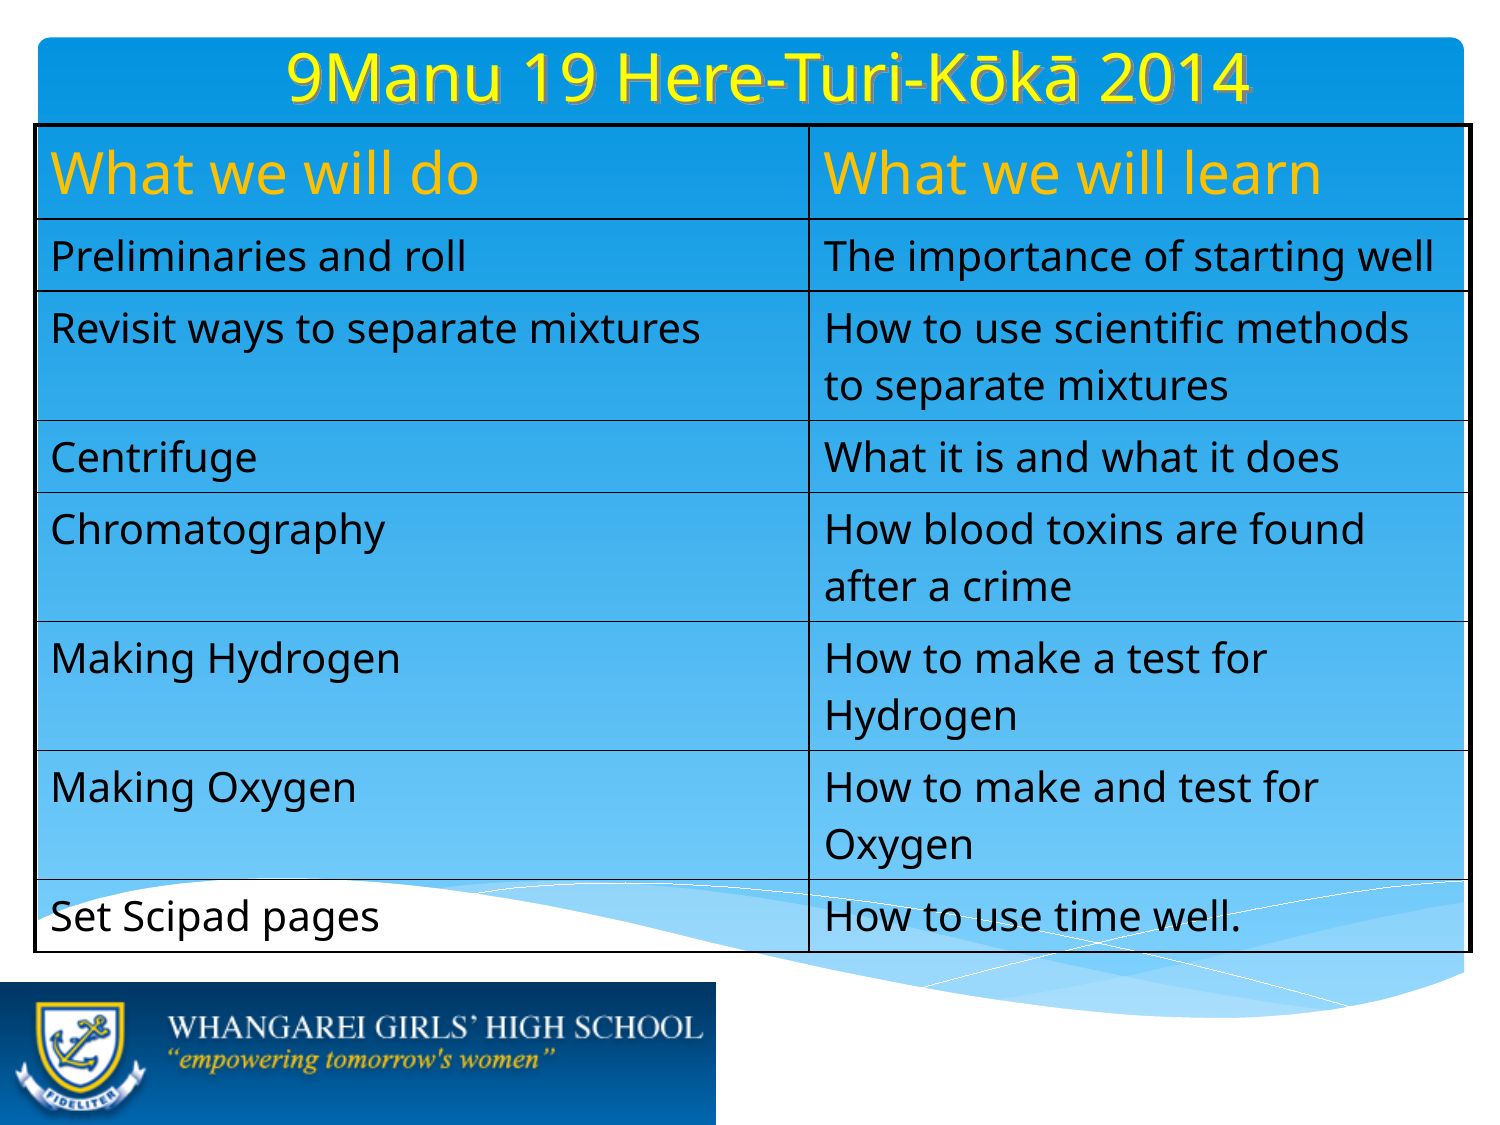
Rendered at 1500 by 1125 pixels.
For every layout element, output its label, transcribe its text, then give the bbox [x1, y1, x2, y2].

table_cell The importance of starting well [810, 220, 1468, 290]
table_cell Chromatography [37, 493, 808, 621]
table_cell How to use scientific methods to separate mixtures [810, 292, 1468, 420]
text_box 9Manu 19 Here-Turi-Kōkā 2014 [162, 24, 1375, 123]
table_cell Making Oxygen [37, 751, 808, 879]
table_header What we will learn [810, 127, 1468, 218]
picture [0, 982, 716, 1125]
table_cell How to make a test for Hydrogen [810, 622, 1468, 750]
table_cell How to make and test for Oxygen [810, 751, 1468, 879]
table_header What we will do [37, 127, 808, 218]
table_cell Centrifuge [37, 421, 808, 492]
table_cell What it is and what it does [810, 421, 1468, 492]
table_cell Preliminaries and roll [37, 220, 808, 290]
table_cell Set Scipad pages [37, 880, 808, 951]
table_cell How blood toxins are found after a crime [810, 493, 1468, 621]
table_cell Revisit ways to separate mixtures [37, 292, 808, 420]
table_cell Making Hydrogen [37, 622, 808, 750]
table_cell How to use time well. [810, 880, 1468, 951]
